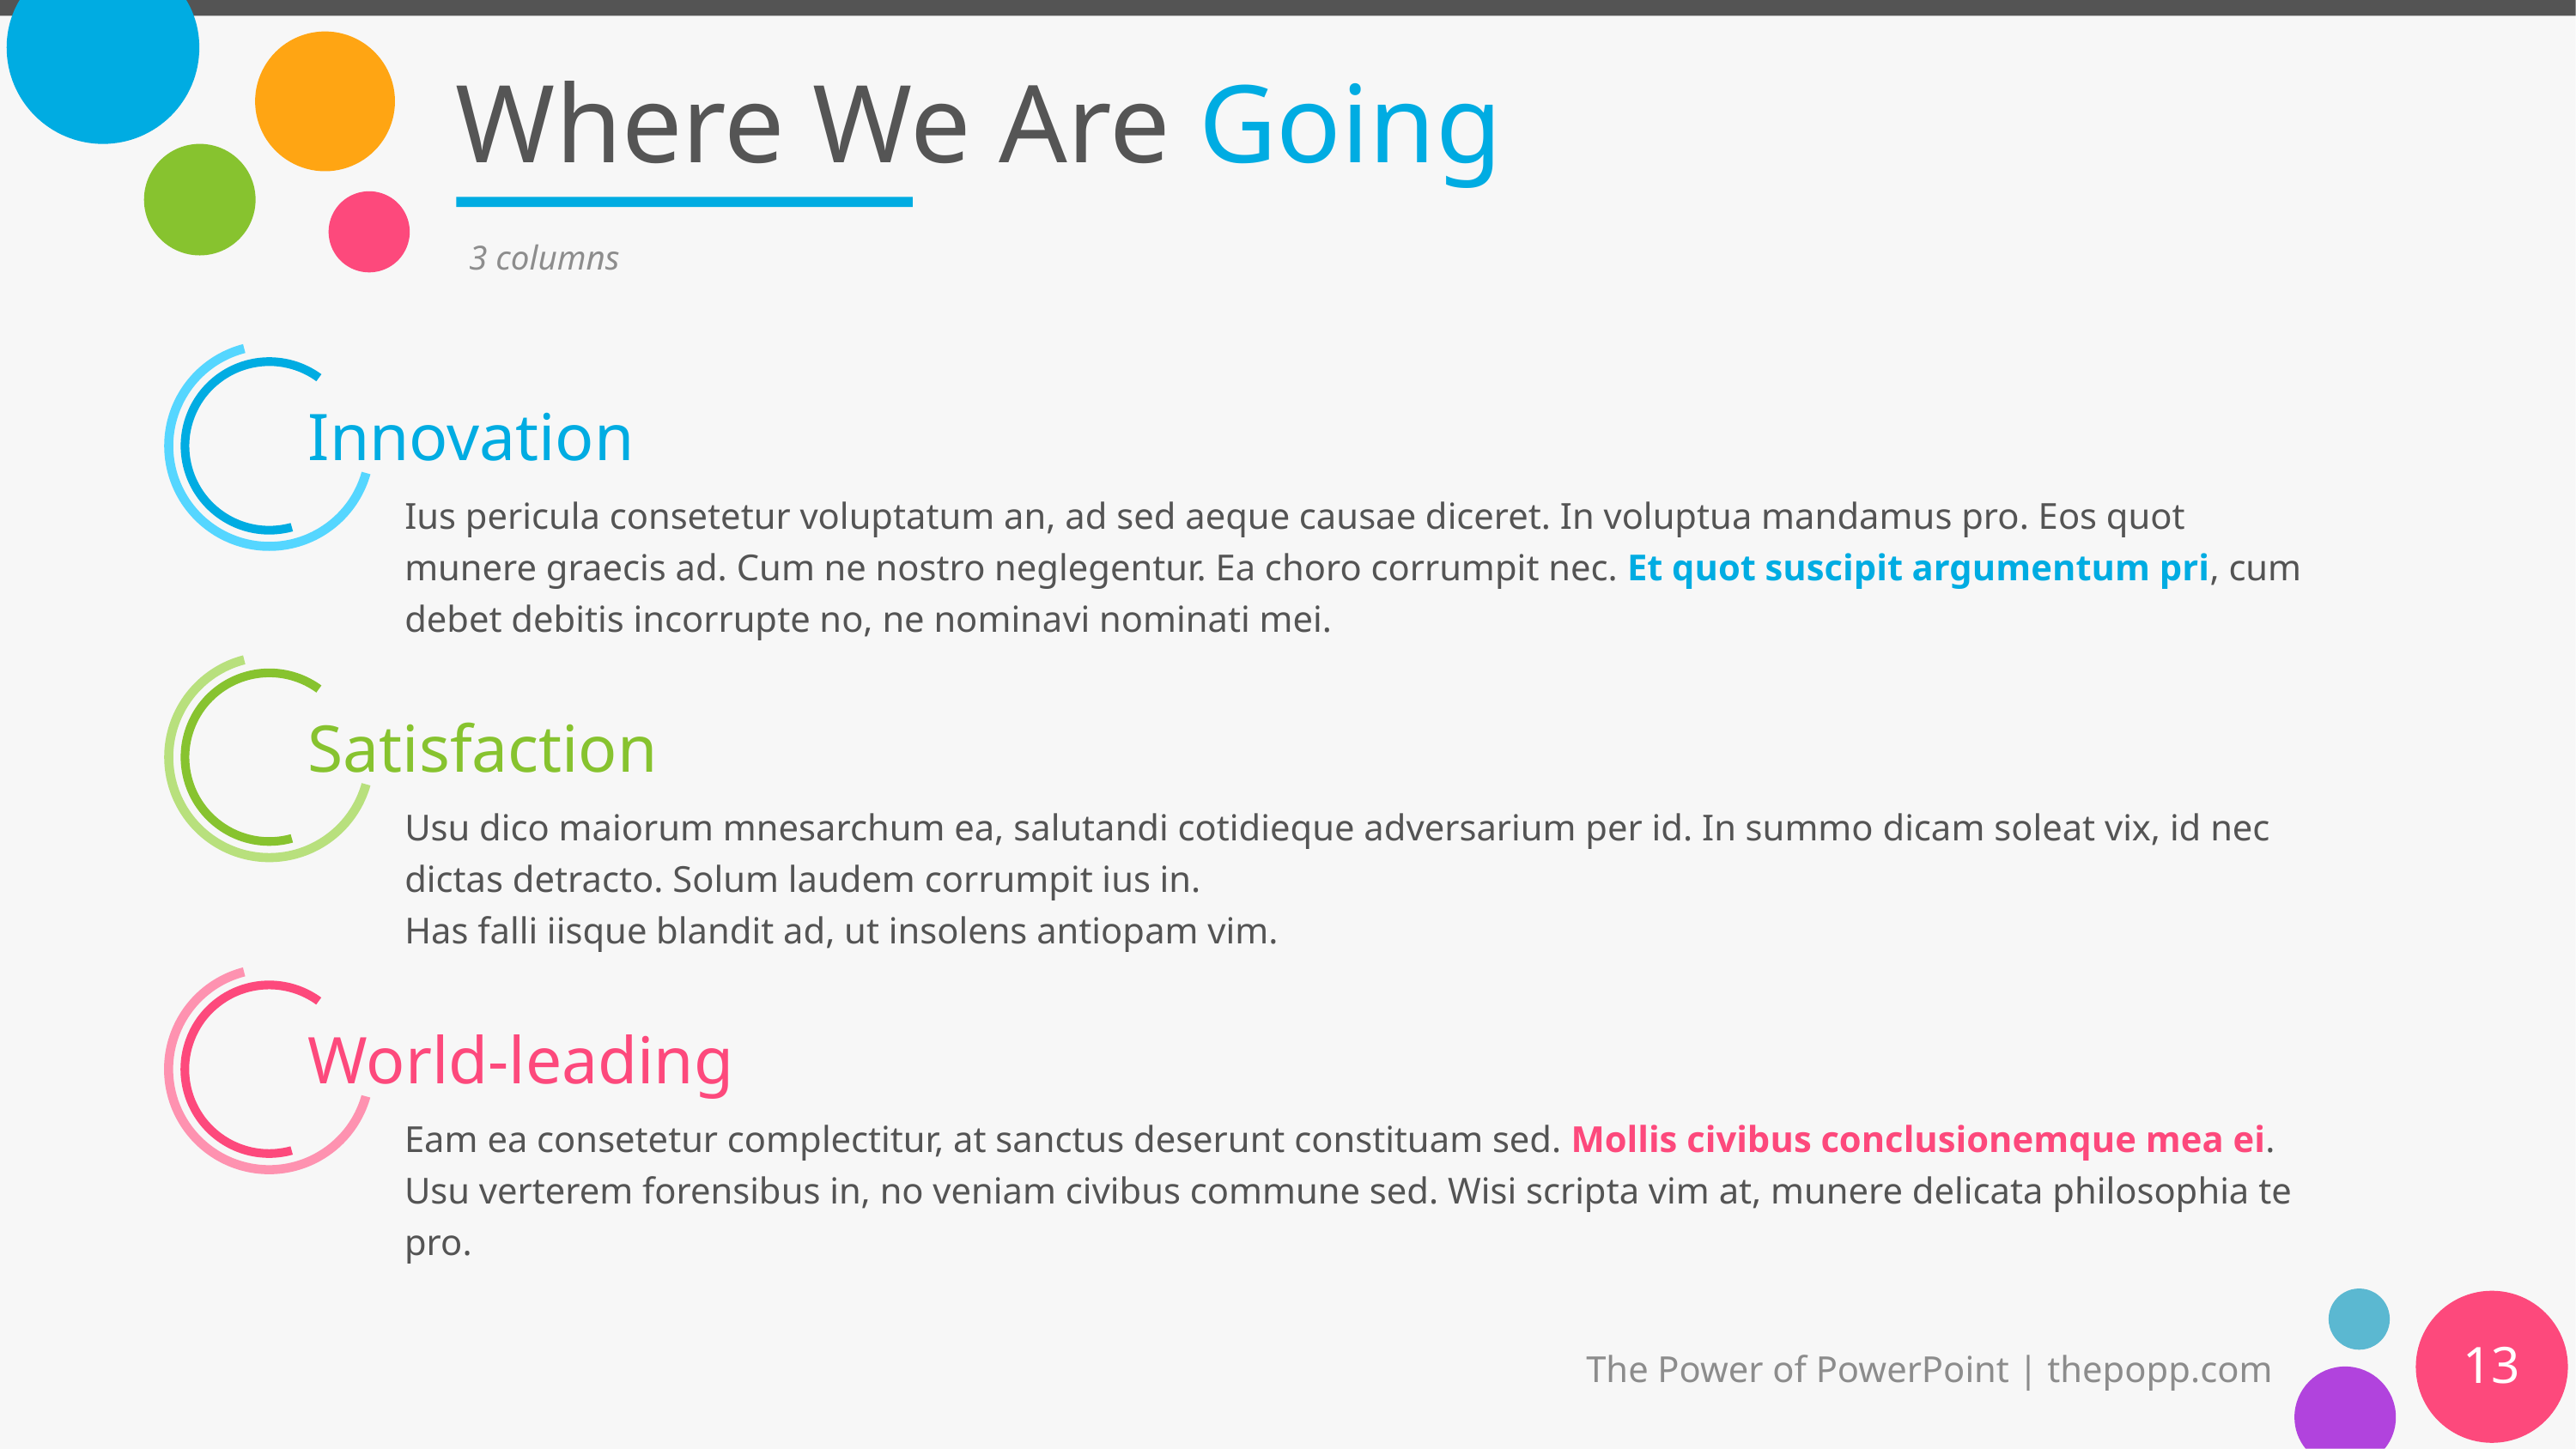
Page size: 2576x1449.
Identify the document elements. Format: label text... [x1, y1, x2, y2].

list Eam ea consetetur complectitur, at sanctus deserunt constituam sed. Mollis civibus conclusionemque mea ei. Usu verterem forensibus in, no veniam civibus commune sed. Wisi scripta vim at, munere delicata philosophia te pro. [381, 1096, 2345, 1276]
list World-leading [284, 997, 1331, 1109]
list Usu dico maiorum mnesarchum ea, salutandi cotidieque adversarium per id. In summo dicam soleat vix, id nec dictas detracto. Solum laudem corrumpit ius in. Has falli iisque blandit ad, ut insolens antiopam vim. [381, 785, 2345, 965]
footer The Power of PowerPoint | thepopp.com [1479, 1332, 2296, 1410]
list Innovation [284, 373, 1332, 486]
list Ius pericula consetetur voluptatum an, ad sed aeque causae diceret. In voluptua mandamus pro. Eos quot munere graecis ad. Cum ne nostro neglegentur. Ea choro corrumpit nec. Et quot suscipit argumentum pri, cum debet debitis incorrupte no, ne nominavi nominati mei. [381, 473, 2345, 653]
slide_number 13 [2415, 1328, 2568, 1406]
title Where We Are Going [433, 34, 2454, 204]
list 3 columns [446, 217, 2465, 288]
list Satisfaction [284, 685, 1332, 797]
